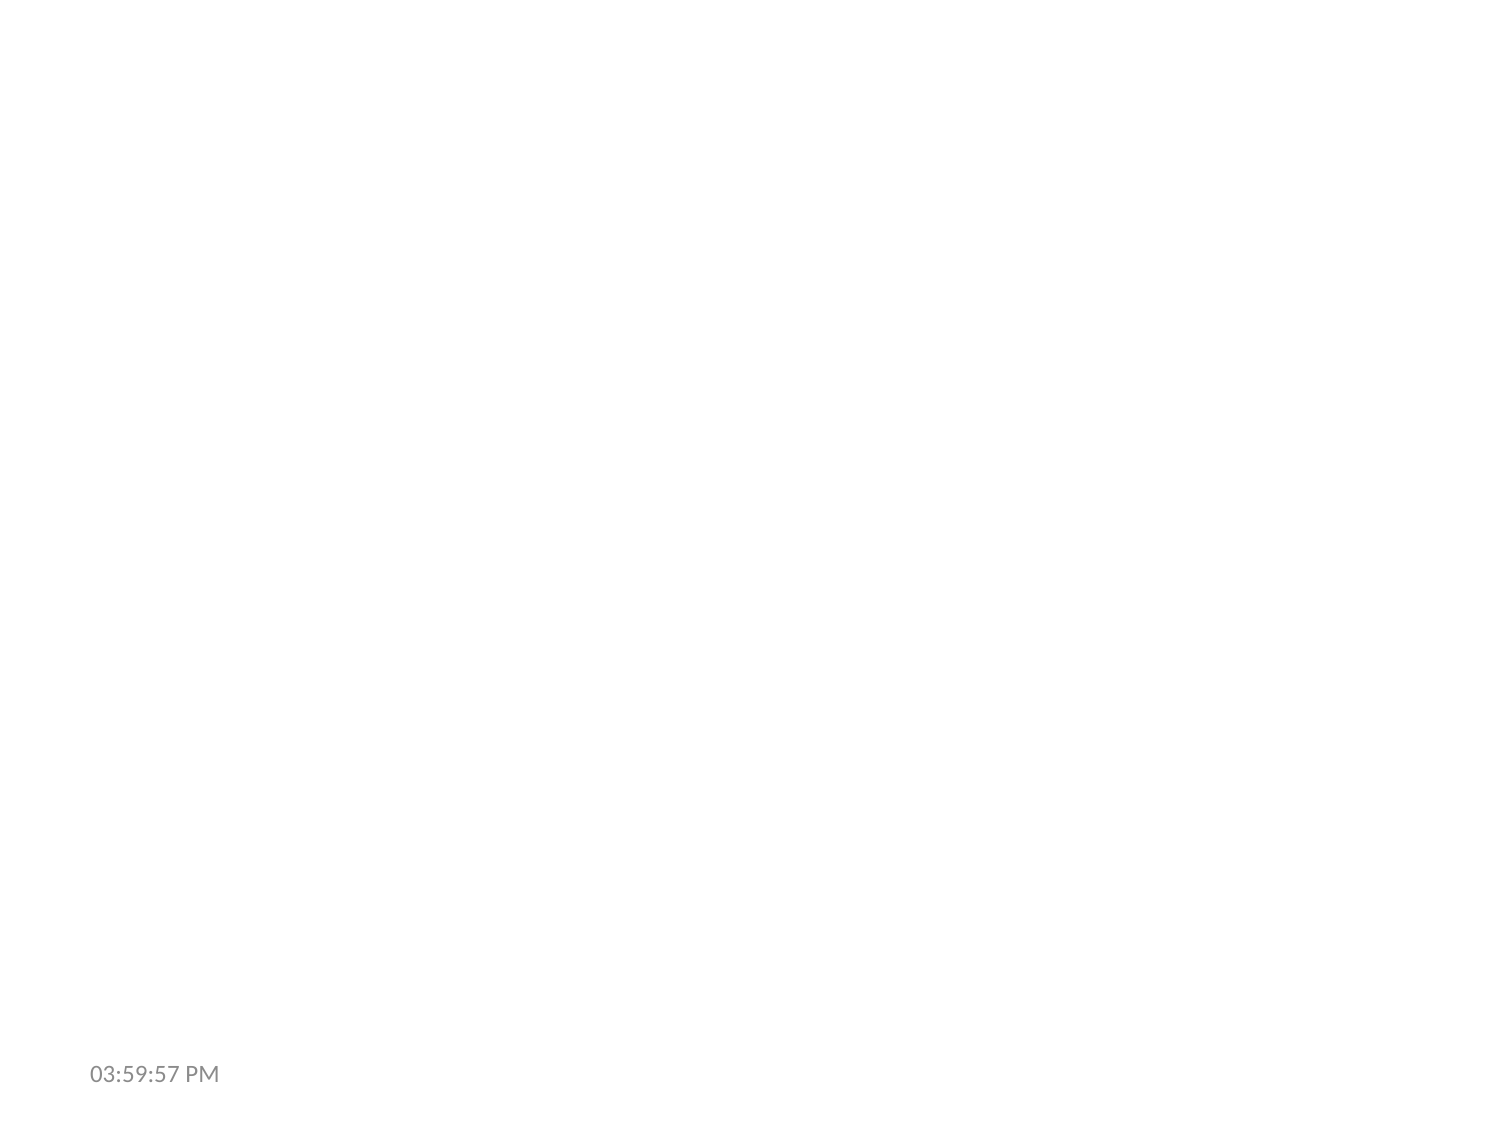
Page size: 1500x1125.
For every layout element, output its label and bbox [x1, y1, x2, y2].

slide_number [75, 1042, 425, 1103]
